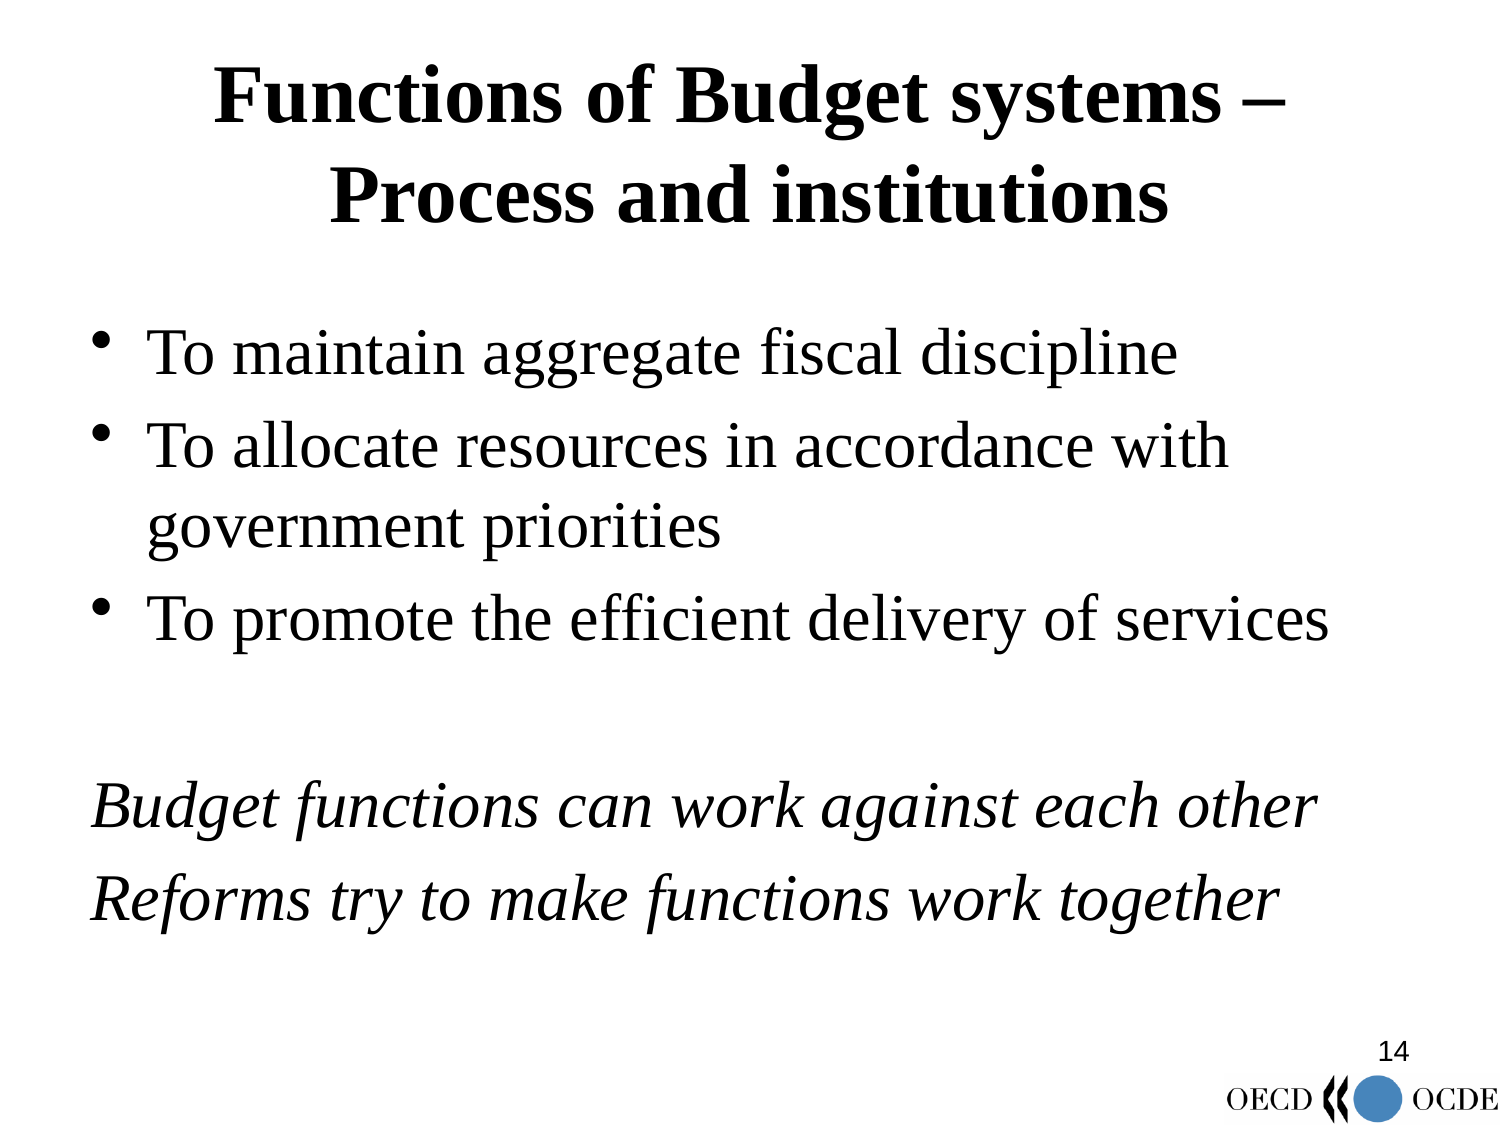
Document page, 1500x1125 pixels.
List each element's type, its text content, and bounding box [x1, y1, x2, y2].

title Functions of Budget systems – Process and institutions [74, 44, 1426, 233]
list To maintain aggregate fiscal discipline To allocate resources in accordance with government priorities To promote the efficient delivery of services Budget functions can work against each other Reforms try to make functions work together [74, 299, 1451, 1043]
slide_number 14 [1074, 1043, 1426, 1103]
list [1224, 1073, 1500, 1125]
